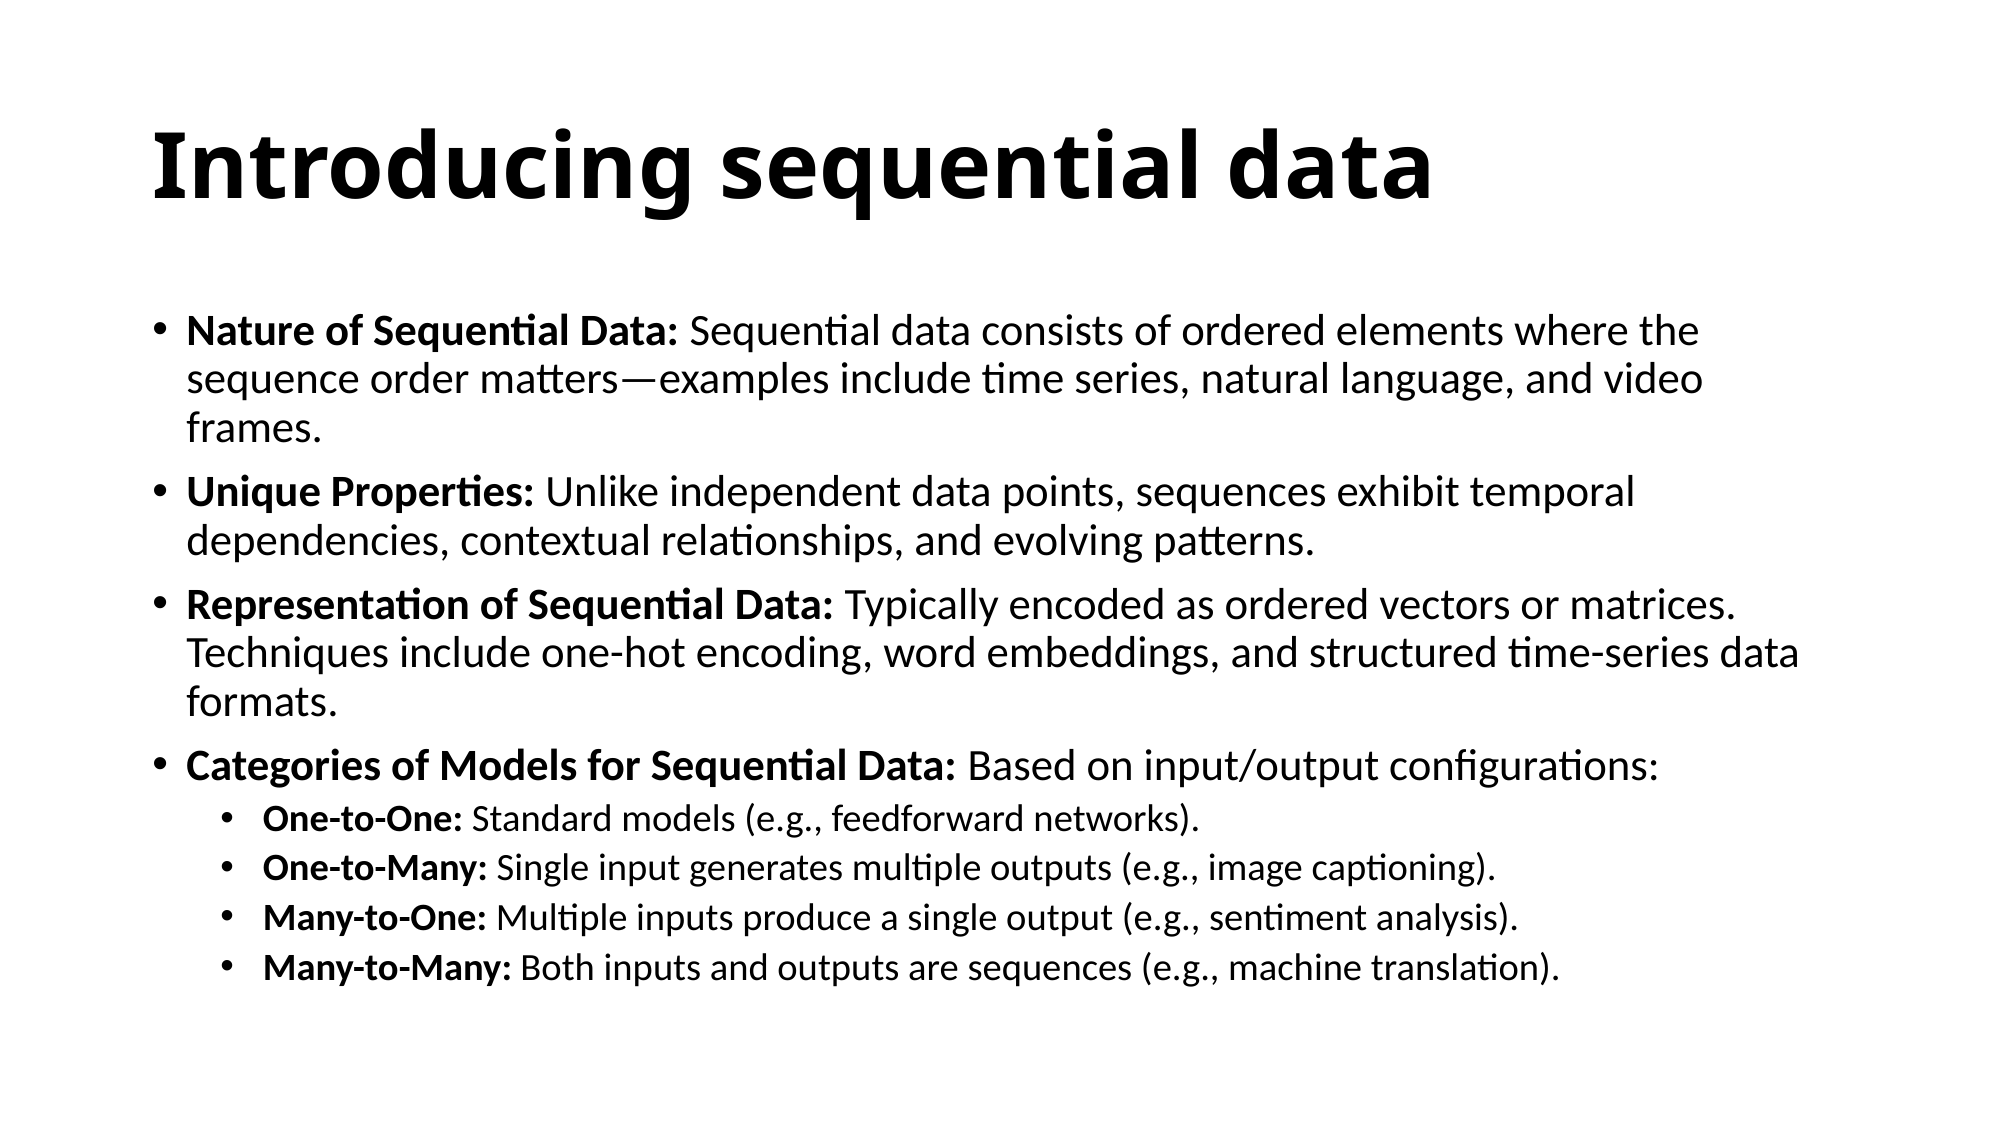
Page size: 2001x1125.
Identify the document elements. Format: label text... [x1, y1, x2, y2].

title Introducing sequential data [137, 59, 1863, 278]
list Nature of Sequential Data: Sequential data consists of ordered elements where the sequence order matters—examples include time series, natural language, and video frames. Unique Properties: Unlike independent data points, sequences exhibit temporal dependencies, contextual relationships, and evolving patterns. Representation of Sequential Data: Typically encoded as ordered vectors or matrices. Techniques include one-hot encoding, word embeddings, and structured time-series data formats. Categories of Models for Sequential Data: Based on input/output configurations: One-to-One: Standard models (e.g., feedforward networks). One-to-Many: Single input generates multiple outputs (e.g., image captioning). Many-to-One: Multiple inputs produce a single output (e.g., sentiment analysis). Many-to-Many: Both inputs and outputs are sequences (e.g., machine translation). [137, 299, 1863, 1014]
